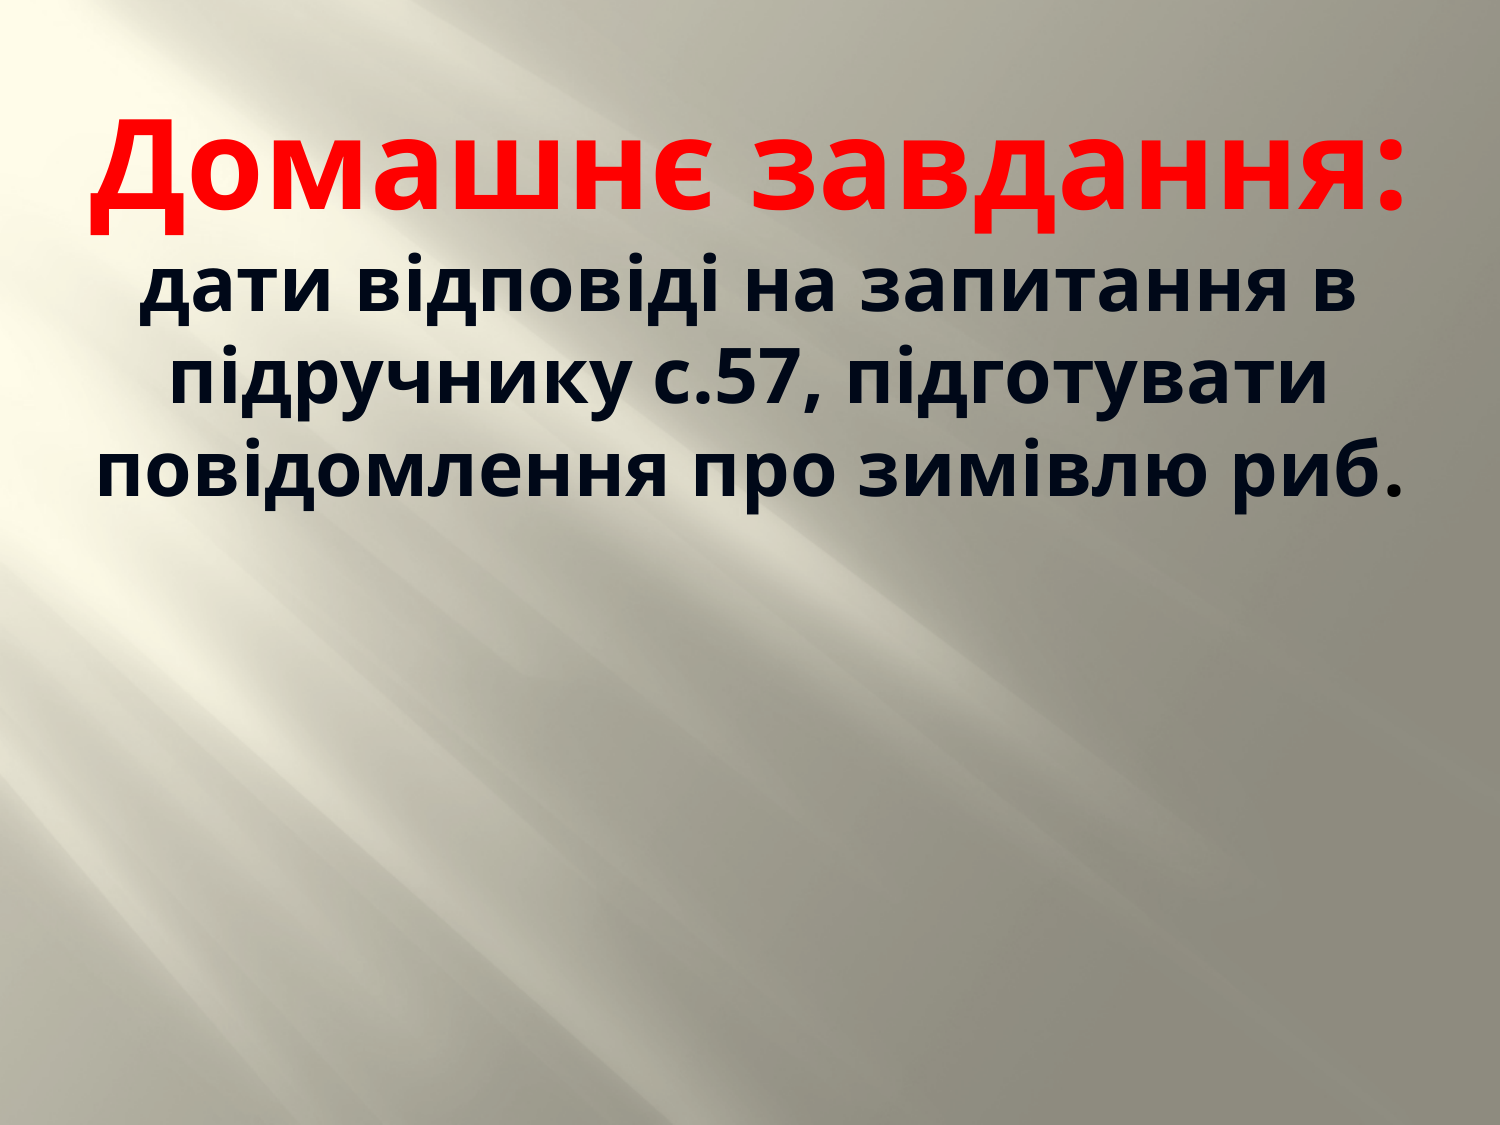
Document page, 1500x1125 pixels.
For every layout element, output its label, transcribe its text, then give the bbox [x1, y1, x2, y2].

title Домашнє завдання: дати відповіді на запитання в підручнику с.57, підготувати повідомлення про зимівлю риб. [75, 45, 1425, 551]
